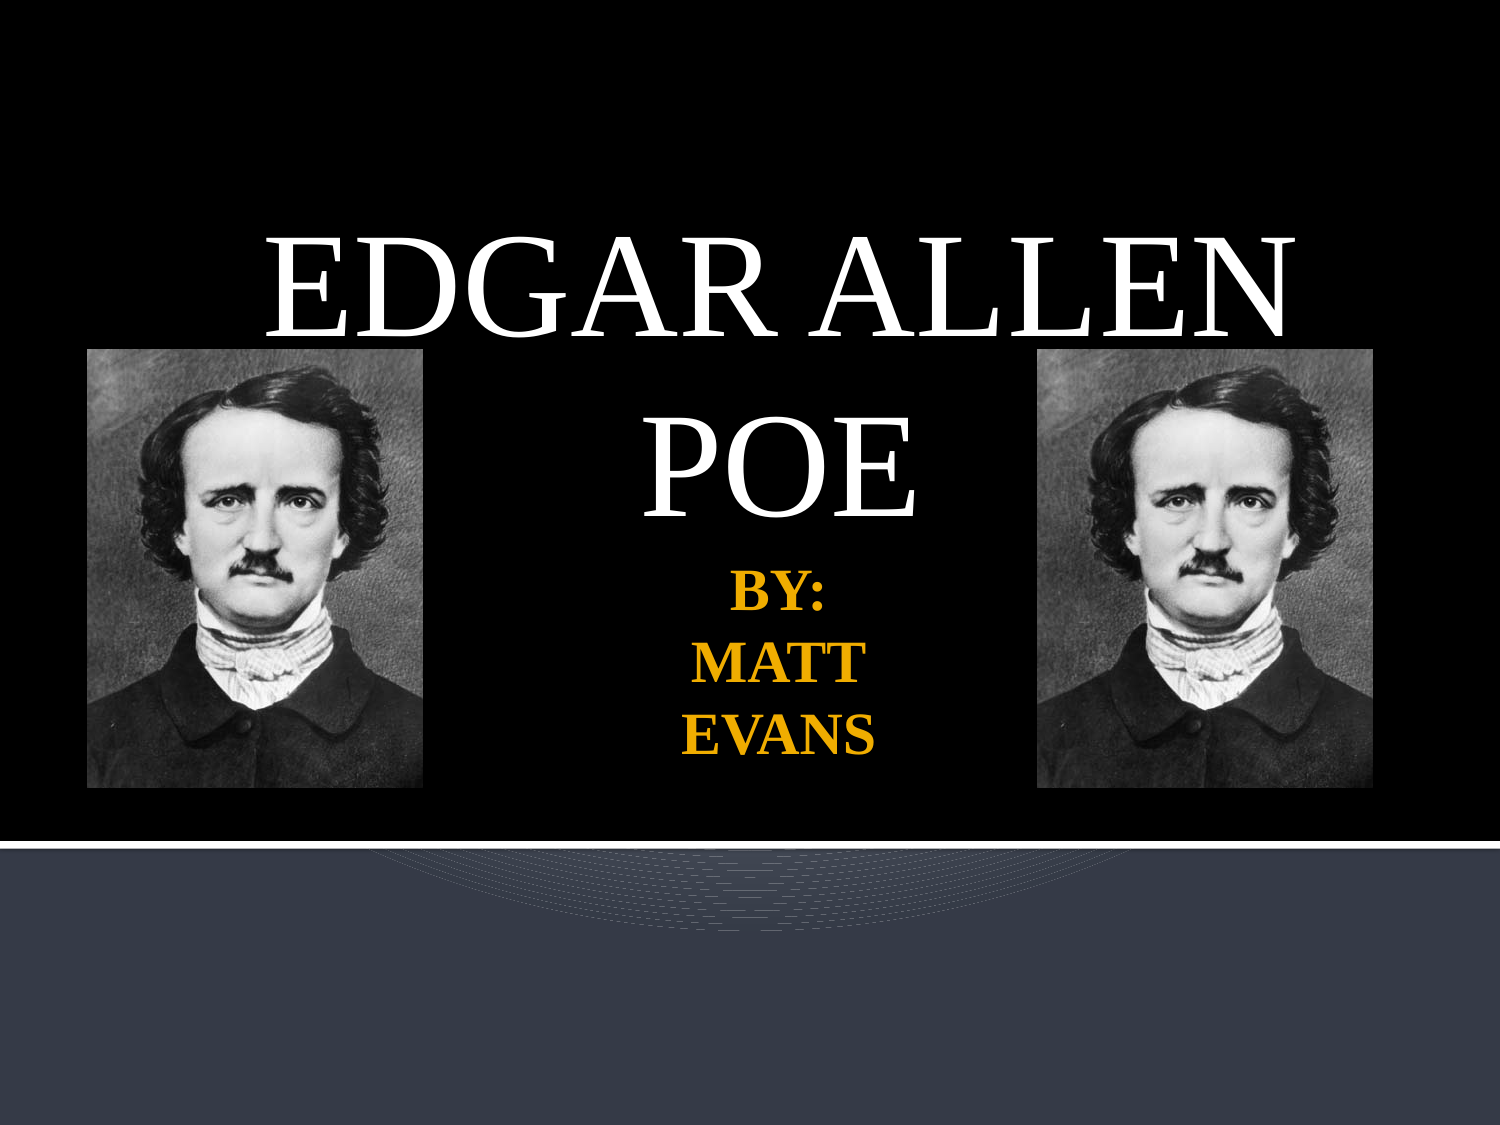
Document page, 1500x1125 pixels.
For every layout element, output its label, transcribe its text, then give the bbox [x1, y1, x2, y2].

picture [1037, 349, 1373, 788]
picture [87, 349, 423, 788]
subtitle EDGAR ALLEN POE [112, 299, 1438, 546]
title BY: MATT EVANS [112, 550, 1438, 825]
